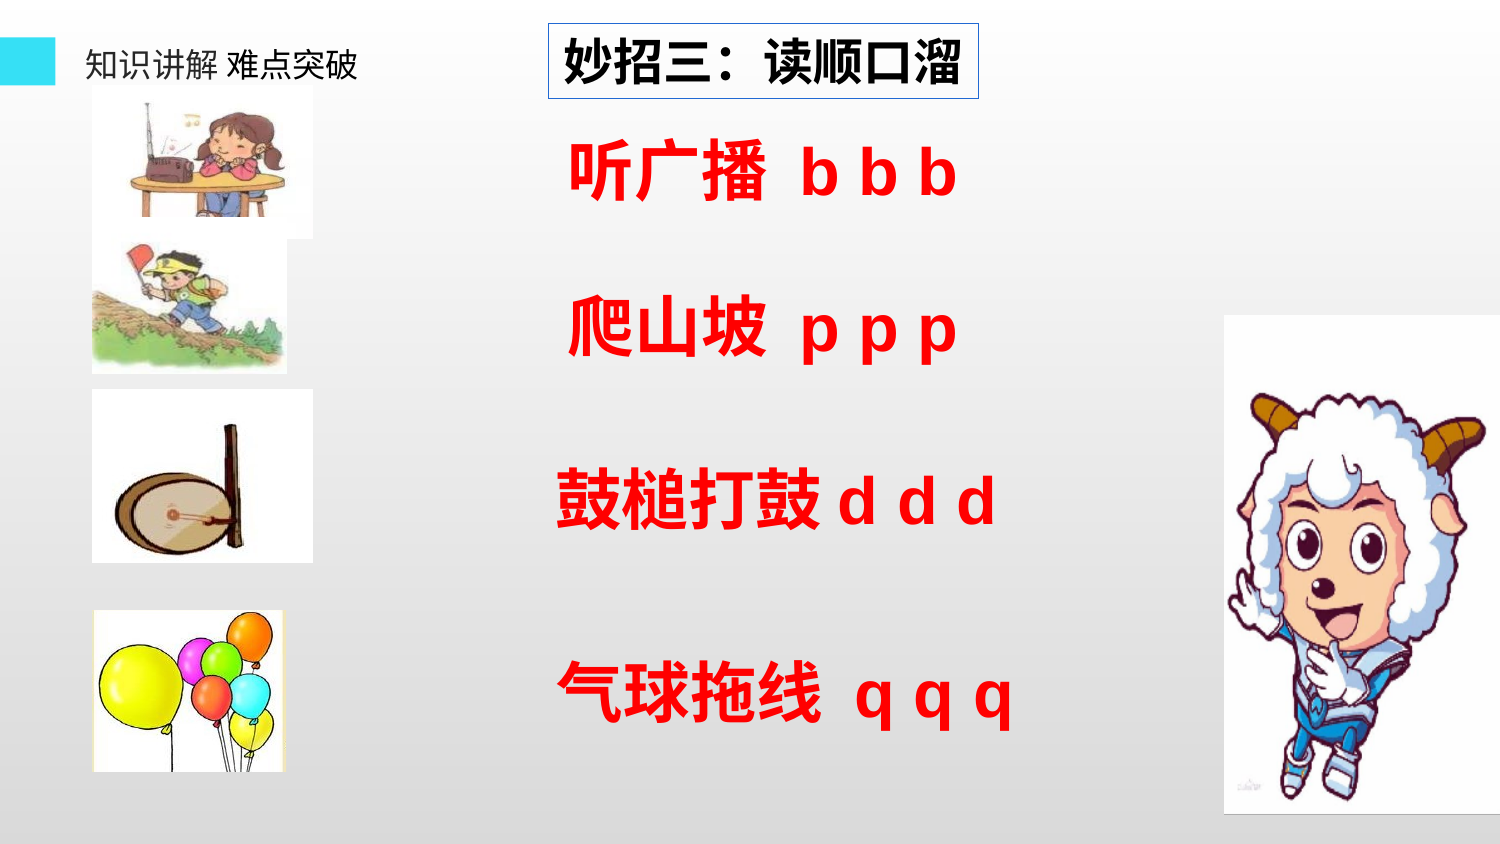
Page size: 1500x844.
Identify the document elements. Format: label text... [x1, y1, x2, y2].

picture [1224, 315, 1500, 816]
picture [92, 85, 313, 374]
text_box 气球拖线 q q q [541, 643, 1029, 738]
text_box 听广播 b b b [553, 121, 974, 217]
picture [91, 610, 287, 772]
picture [92, 389, 313, 563]
text_box 妙招三：读顺口溜 [548, 23, 979, 99]
text_box 爬山坡 p p p [553, 277, 974, 373]
text_box 知识讲解 难点突破 [70, 37, 493, 132]
text_box 鼓槌打鼓d d d [540, 450, 1012, 546]
text_box [0, 36, 56, 86]
